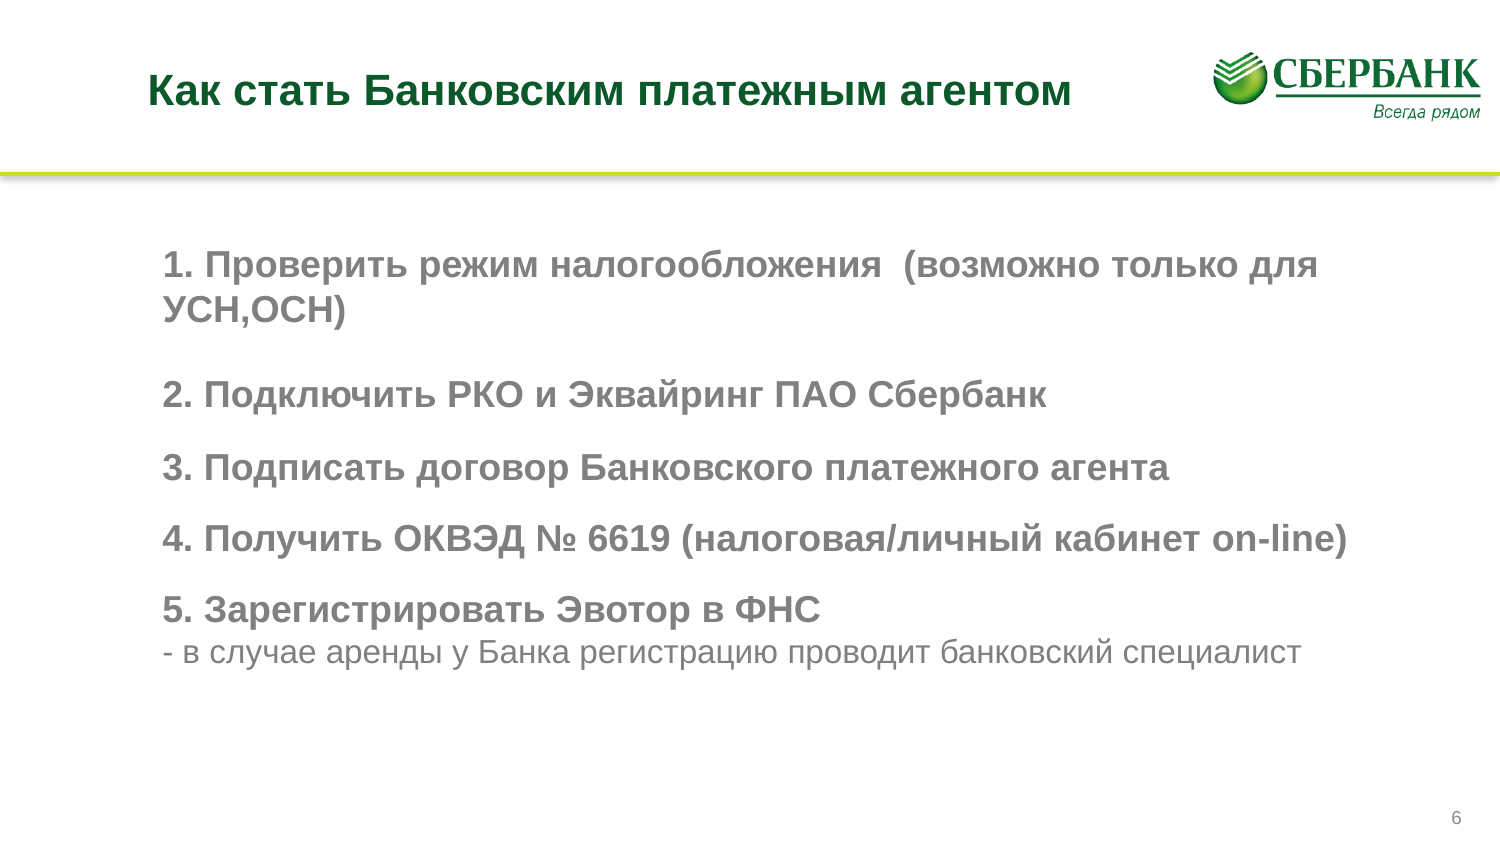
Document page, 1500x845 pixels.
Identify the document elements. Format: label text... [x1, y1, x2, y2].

picture [1256, 39, 1491, 132]
text_box 2. Подключить РКО и Эквайринг ПАО Сбербанк 3. Подписать договор Банковского платежного агента 4. Получить ОКВЭД № 6619 (налоговая/личный кабинет on-line) 5. Зарегистрировать Эвотор в ФНС - в случае аренды у Банка регистрацию проводит банковский специалист [147, 362, 1365, 678]
text_box 1. Проверить режим налогообложения (возможно только для УСН,ОСН) [148, 232, 1365, 338]
title Как стать Банковским платежным агентом [147, 3, 1256, 172]
slide_number 6 [1451, 794, 1491, 840]
